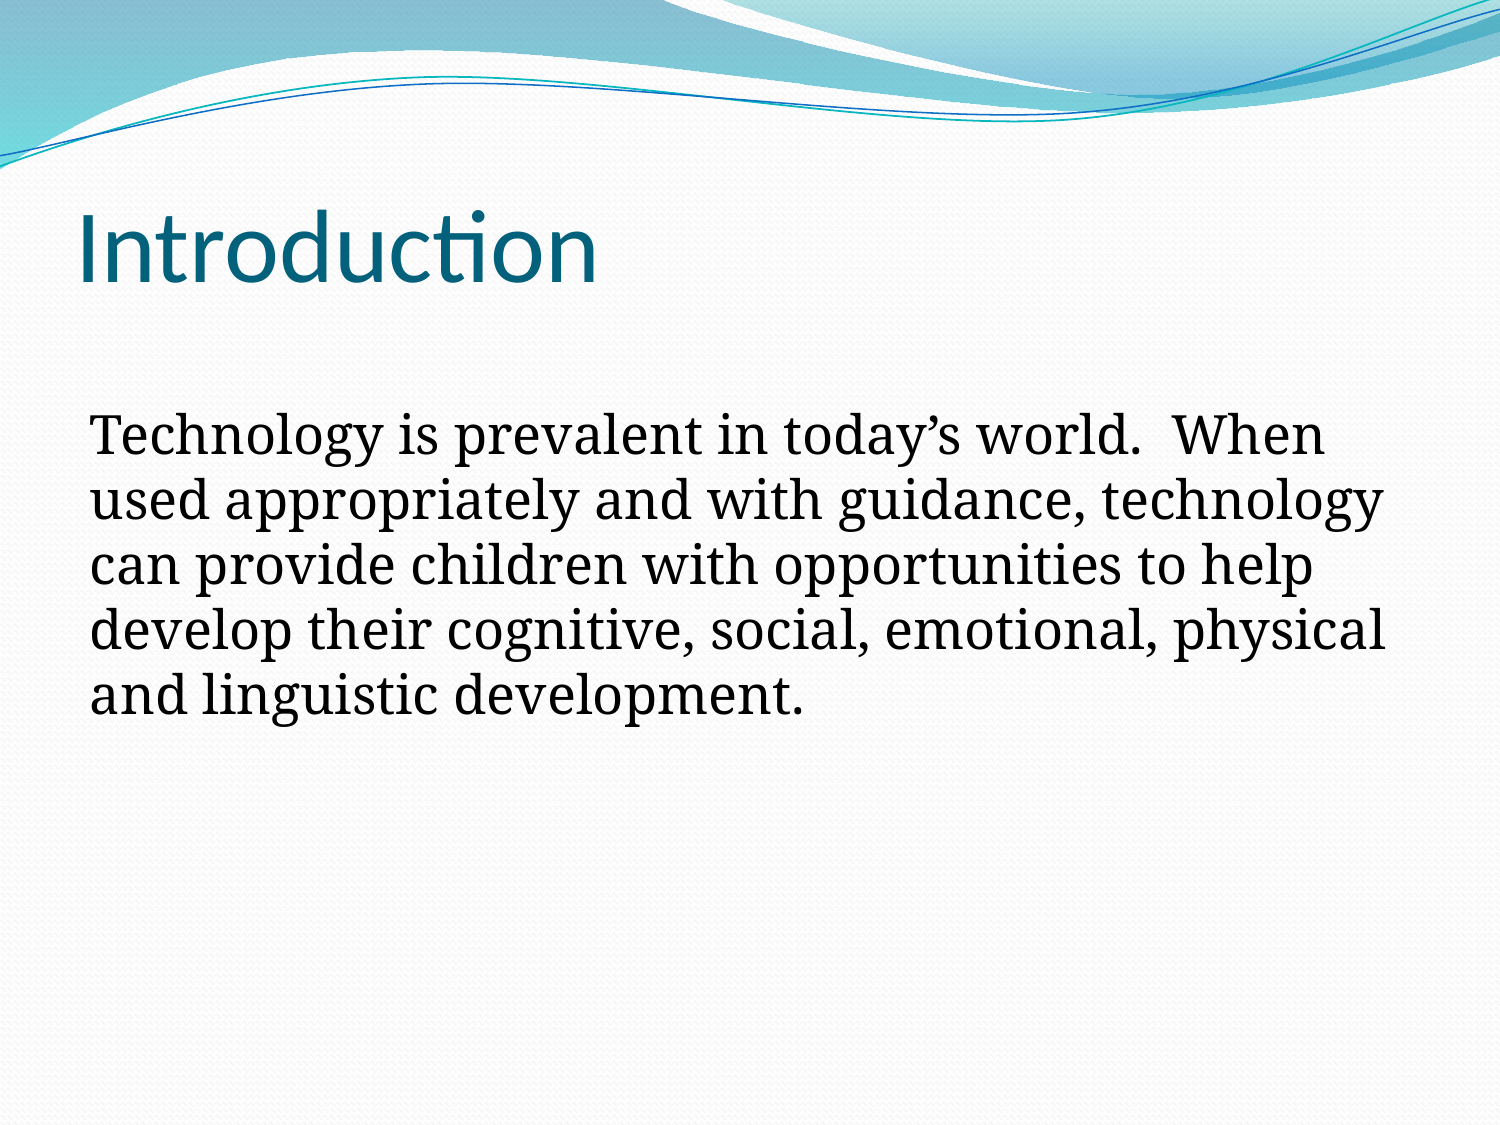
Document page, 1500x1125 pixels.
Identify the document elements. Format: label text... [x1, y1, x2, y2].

list Technology is prevalent in today’s world. When used appropriately and with guidance, technology can provide children with opportunities to help develop their cognitive, social, emotional, physical and linguistic development. [75, 317, 1425, 1038]
title Introduction [75, 115, 1425, 303]
